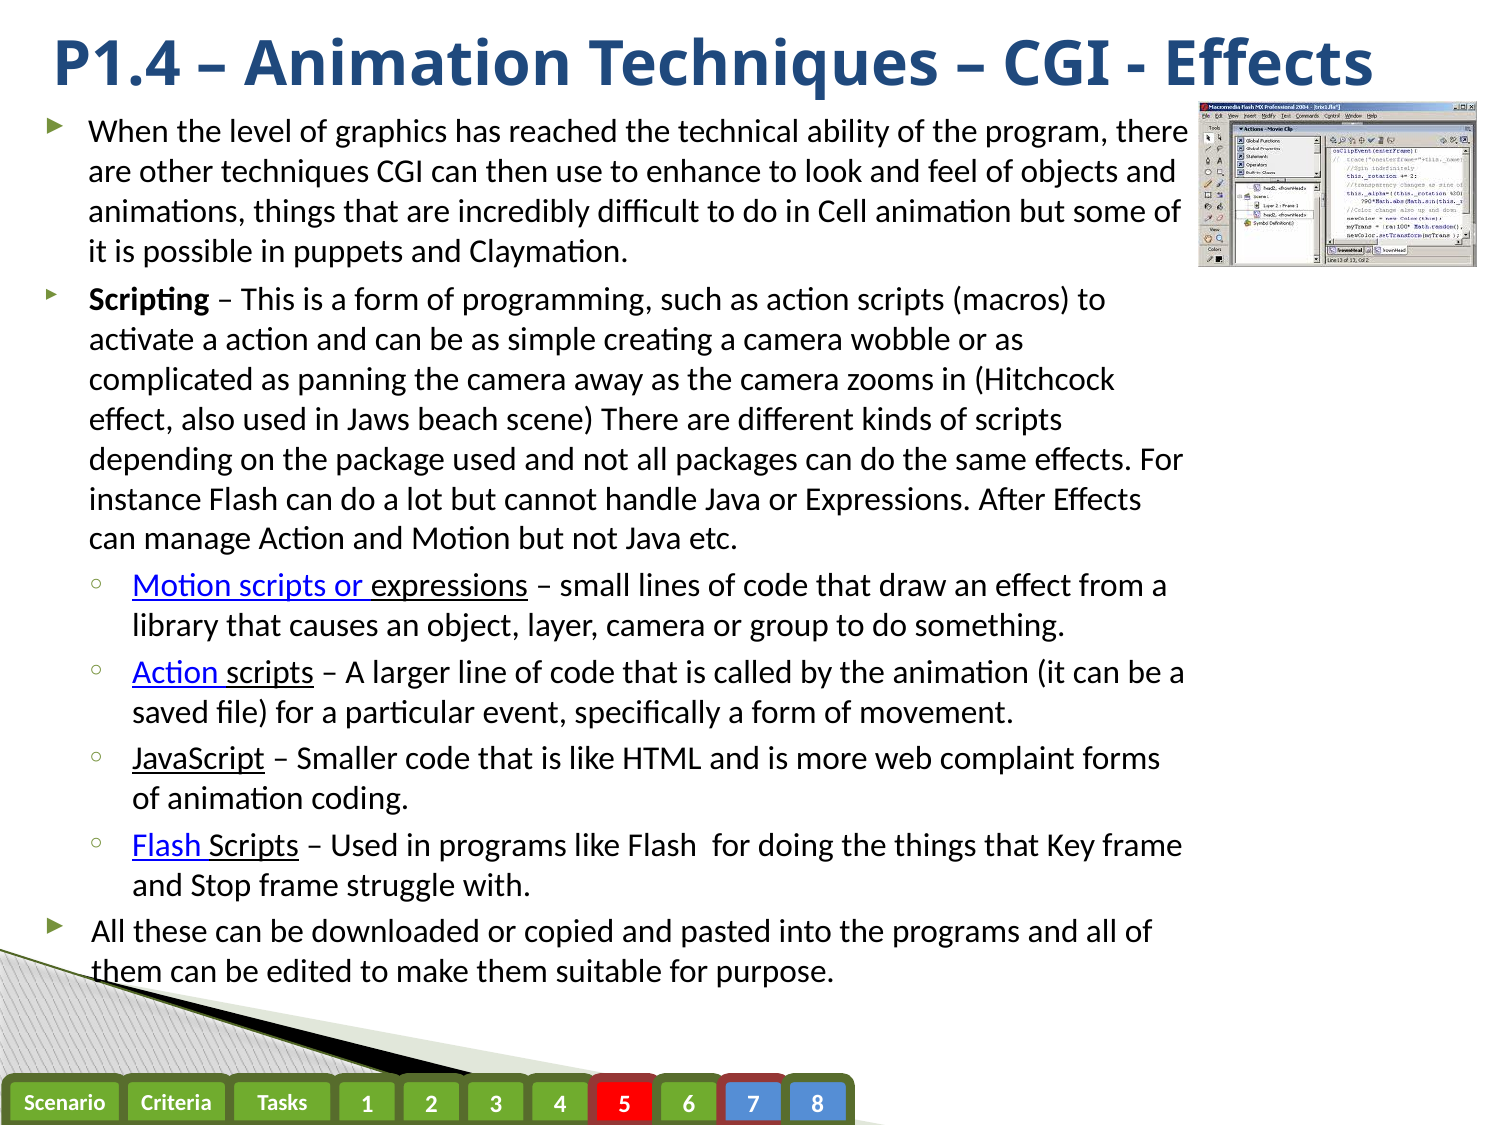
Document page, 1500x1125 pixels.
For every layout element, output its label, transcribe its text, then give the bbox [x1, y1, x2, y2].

text_box P1.4 – Animation Techniques – CGI - Effects [37, 19, 1471, 102]
list When the level of graphics has reached the technical ability of the program, there are other techniques CGI can then use to enhance to look and feel of objects and animations, things that are incredibly difficult to do in Cell animation but some of it is possible in puppets and Claymation. Scripting – This is a form of programming, such as action scripts (macros) to activate a action and can be as simple creating a camera wobble or as complicated as panning the camera away as the camera zooms in (Hitchcock effect, also used in Jaws beach scene) There are different kinds of scripts depending on the package used and not all packages can do the same effects. For instance Flash can do a lot but cannot handle Java or Expressions. After Effects can manage Action and Motion but not Java etc. Motion scripts or expressions – small lines of code that draw an effect from a library that causes an object, layer, camera or group to do something. Action scripts – A larger line of code that is called by the animation (it can be a saved file) for a particular event, specifically a form of movement. JavaScript – Smaller code that is like HTML and is more web complaint forms of animation coding. Flash Scripts – Used in programs like Flash for doing the things that Key frame and Stop frame struggle with. All these can be downloaded or copied and pasted into the programs and all of them can be edited to make them suitable for purpose. [29, 101, 1209, 1059]
picture [1198, 101, 1477, 267]
